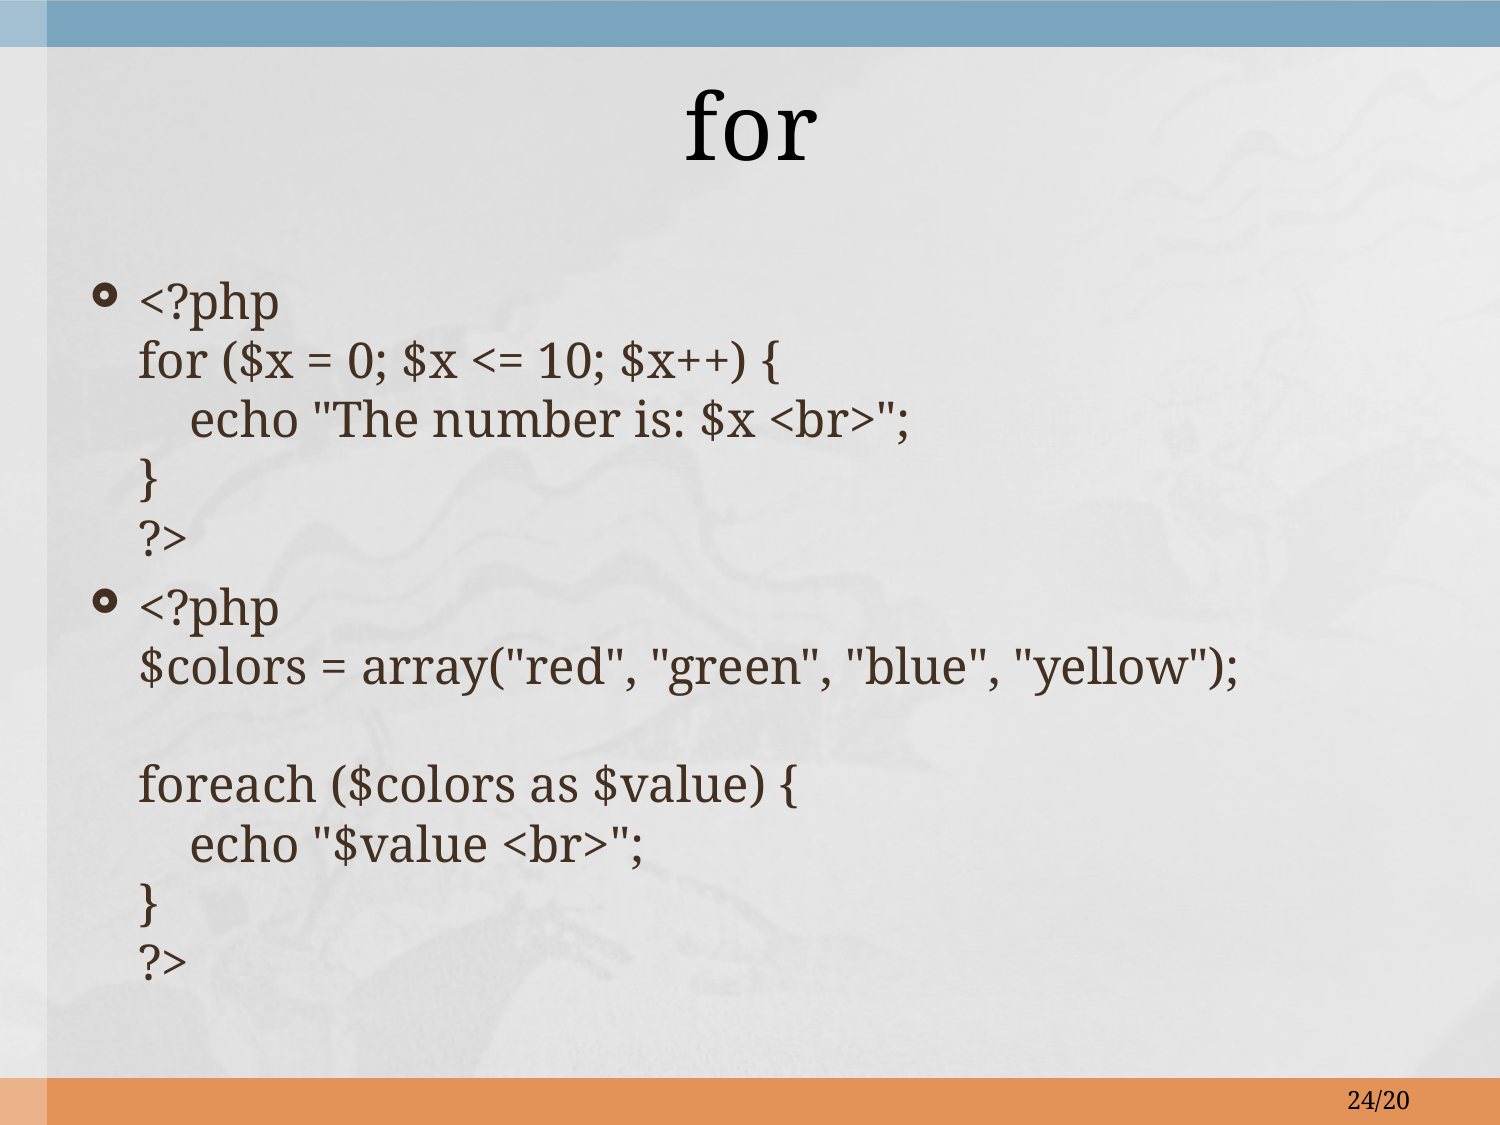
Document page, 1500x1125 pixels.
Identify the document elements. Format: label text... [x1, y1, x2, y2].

title for [49, 46, 1454, 202]
slide_number 24/20 [1074, 1078, 1425, 1125]
list <?php for ($x = 0; $x <= 10; $x++) { echo "The number is: $x <br>"; } ?> <?php $colors = array("red", "green", "blue", "yellow"); foreach ($colors as $value) { echo "$value <br>"; } ?> [75, 262, 1425, 1005]
